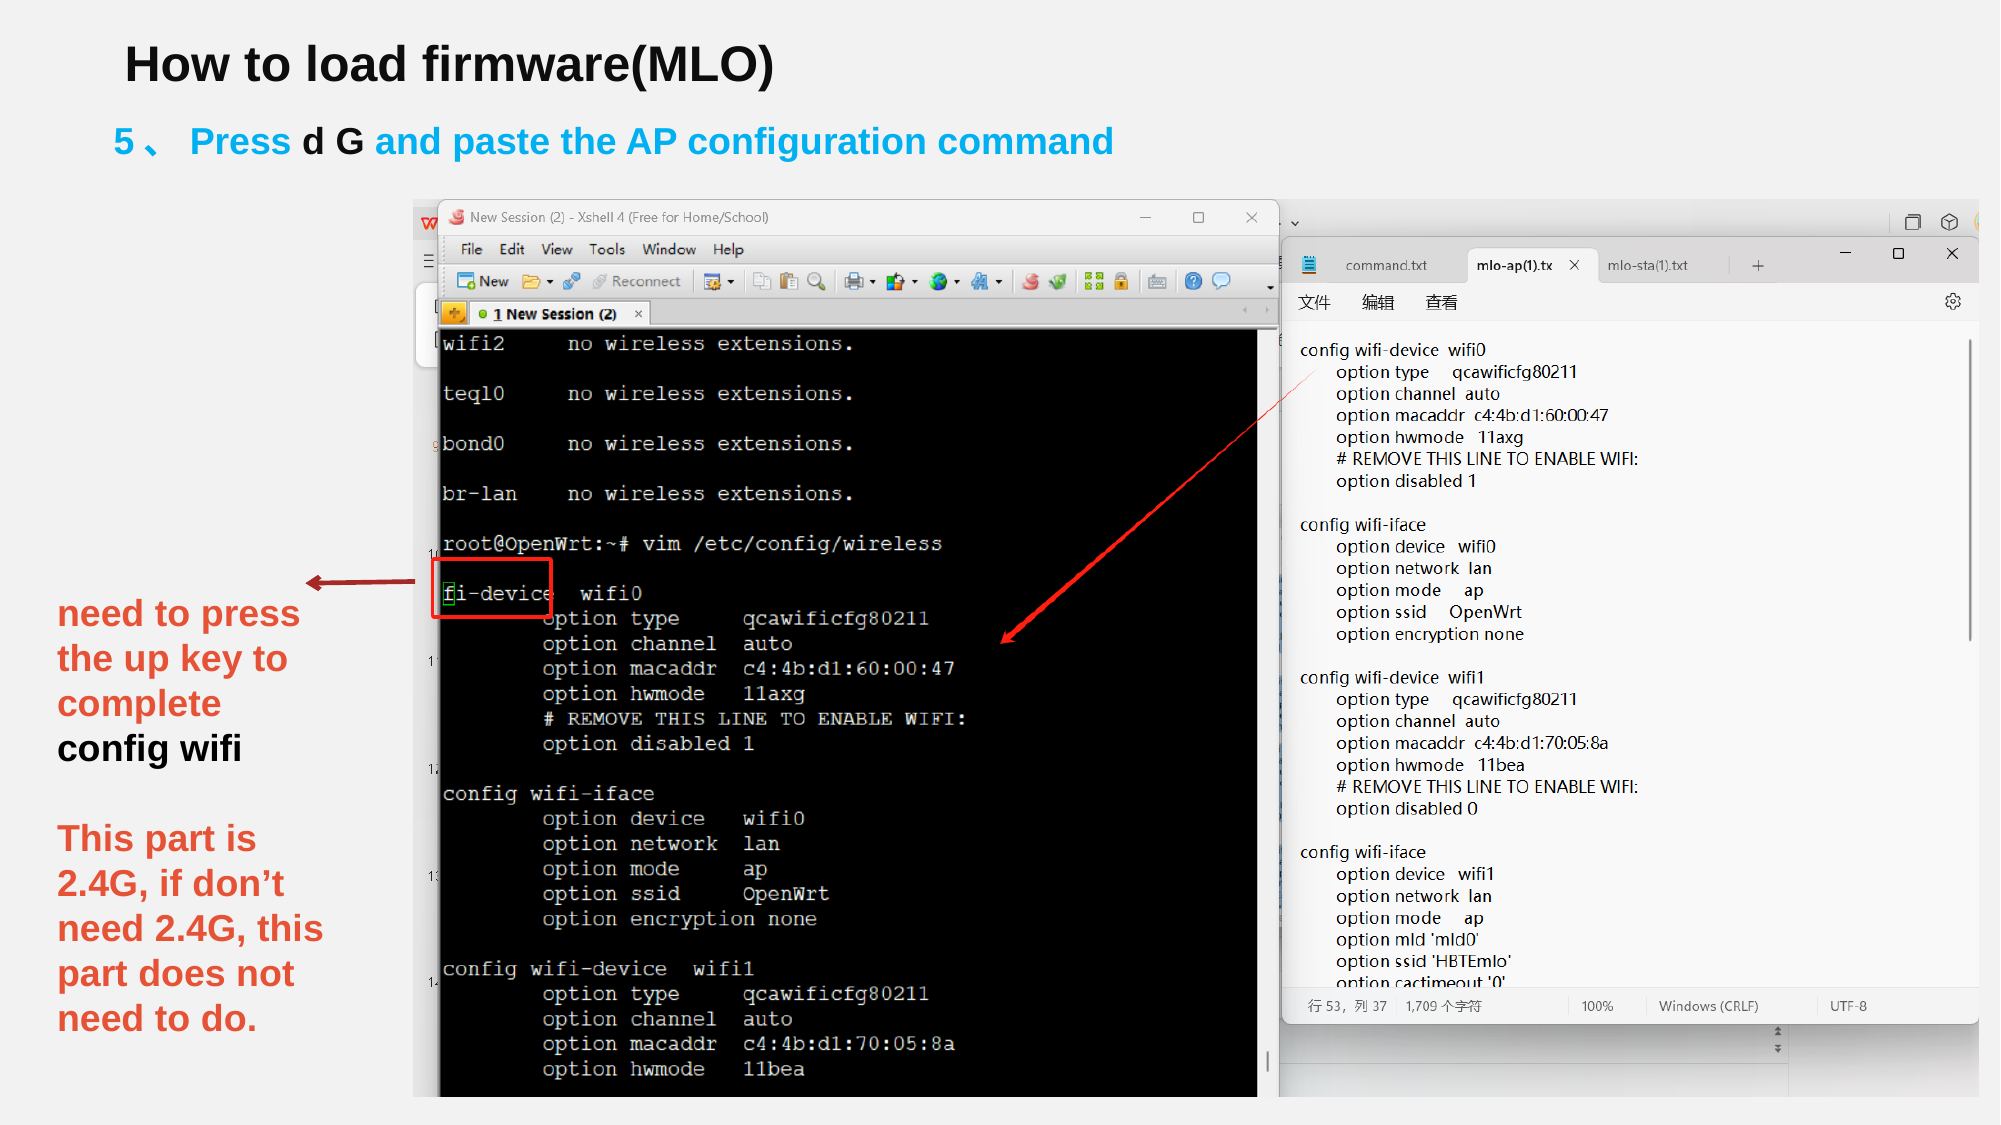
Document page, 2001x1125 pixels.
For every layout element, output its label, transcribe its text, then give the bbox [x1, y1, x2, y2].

text_box How to load firmware(MLO) [109, 24, 1138, 99]
picture [413, 199, 1979, 1097]
text_box need to press the up key to complete config wifi This part is 2.4G, if don’t need 2.4G, this part does not need to do. [42, 581, 348, 1125]
text_box 5、Press d G and paste the AP configuration command [98, 109, 1463, 217]
